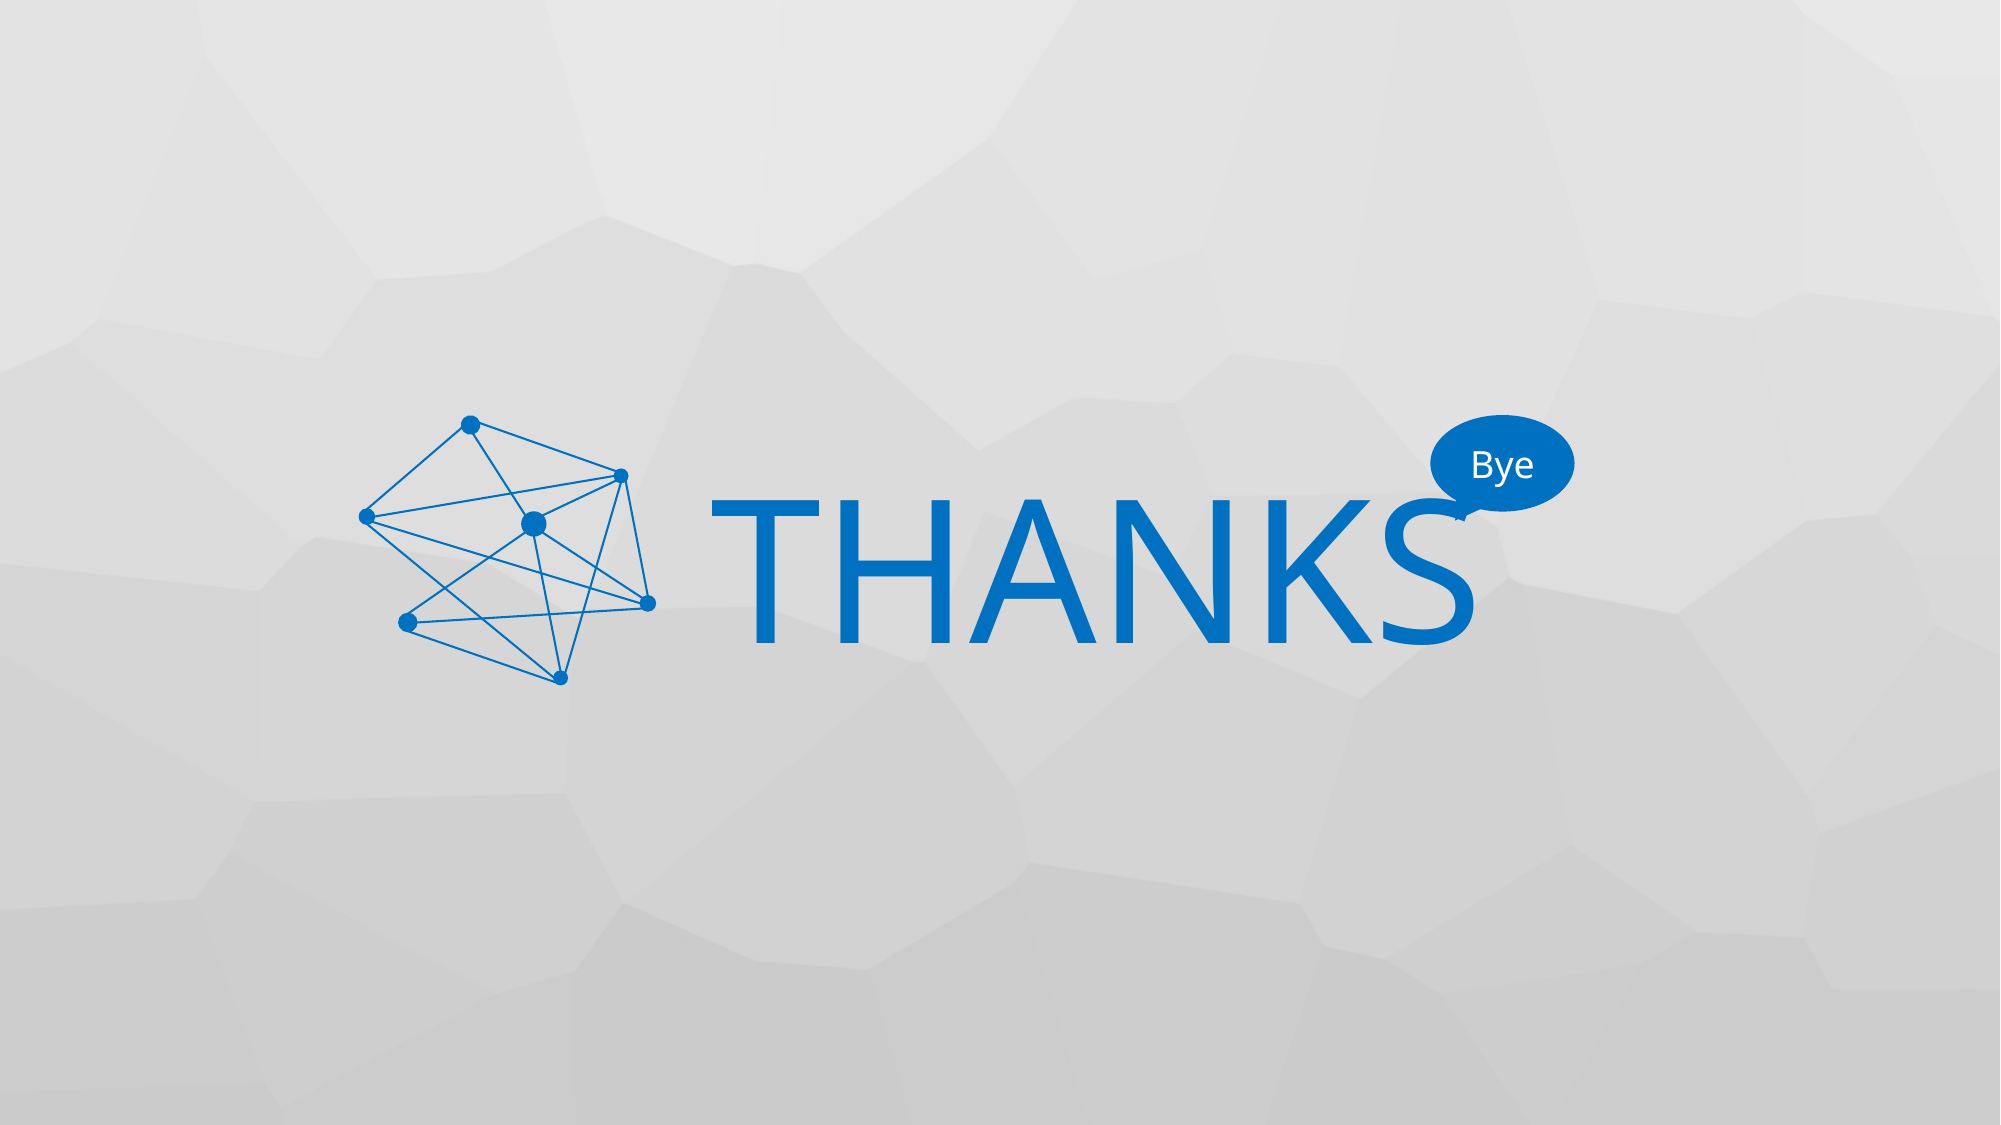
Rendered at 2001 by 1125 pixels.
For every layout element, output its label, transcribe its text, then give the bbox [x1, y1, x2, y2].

text_box THANKS [695, 436, 1592, 692]
text_box Bye [1429, 414, 1576, 523]
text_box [359, 416, 656, 685]
picture [0, 0, 2001, 1125]
